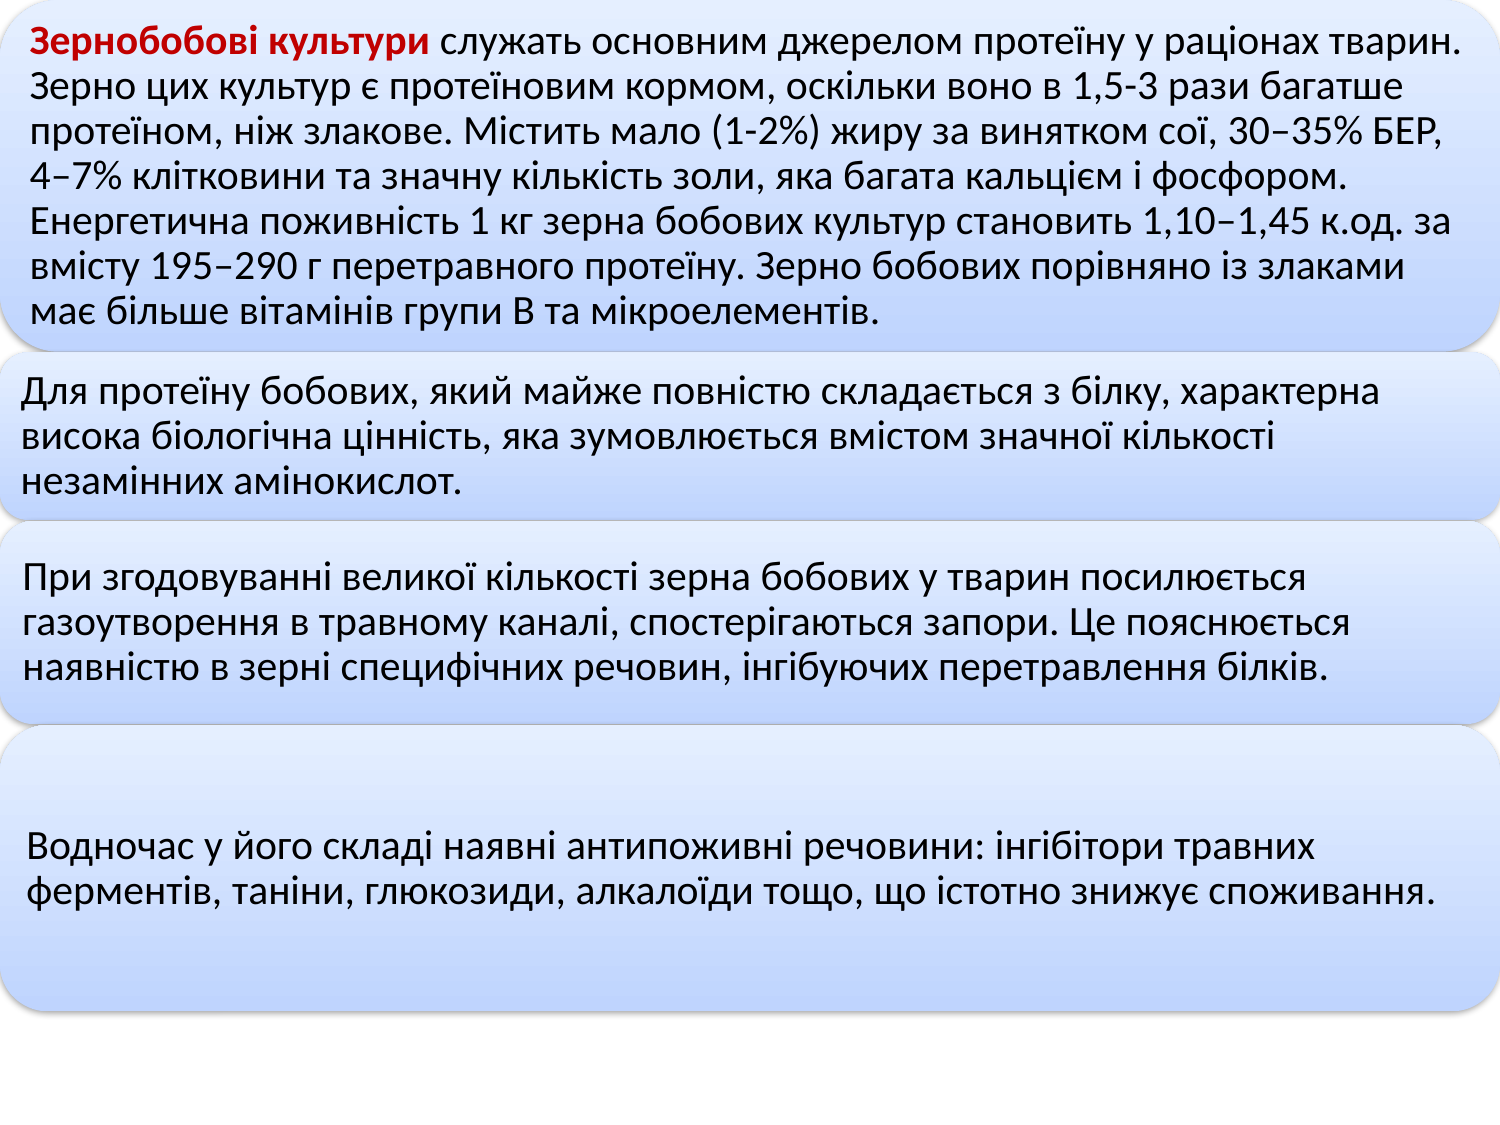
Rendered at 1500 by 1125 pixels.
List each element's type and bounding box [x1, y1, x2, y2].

text_box [0, 0, 1500, 1012]
